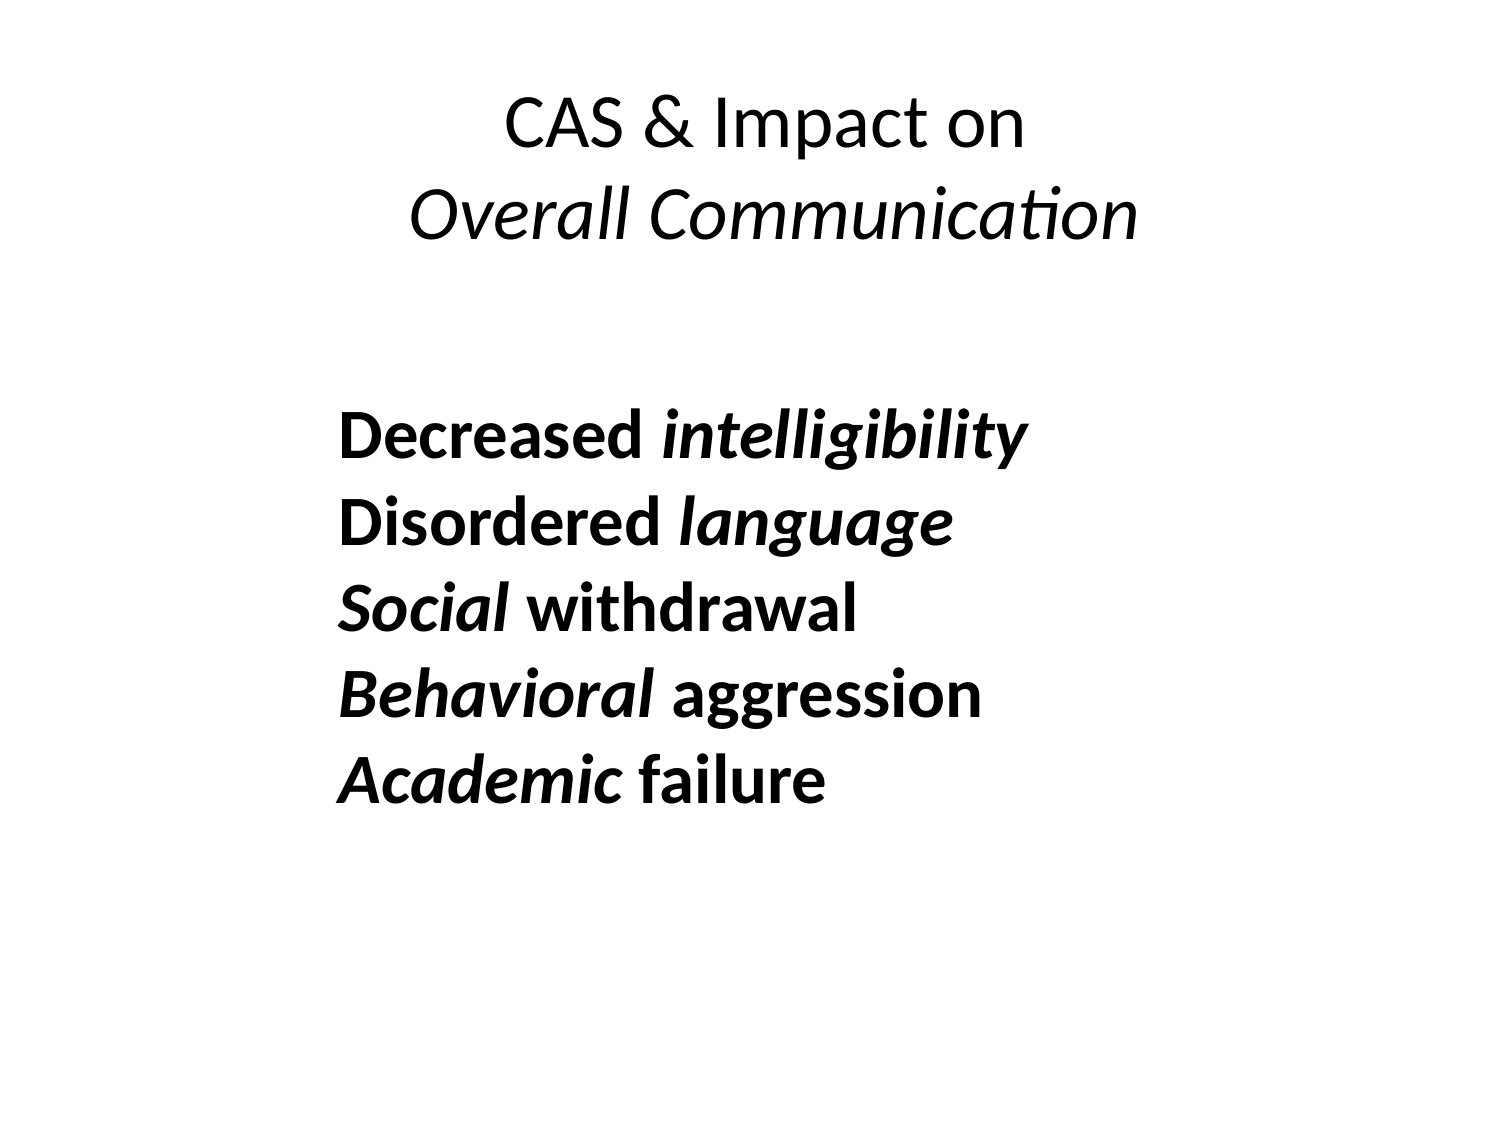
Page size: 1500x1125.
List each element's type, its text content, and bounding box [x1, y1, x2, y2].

title CAS & Impact on Overall Communication [50, 62, 1500, 263]
list Decreased intelligibility Disordered language Social withdrawal Behavioral aggression Academic failure [112, 393, 1141, 859]
